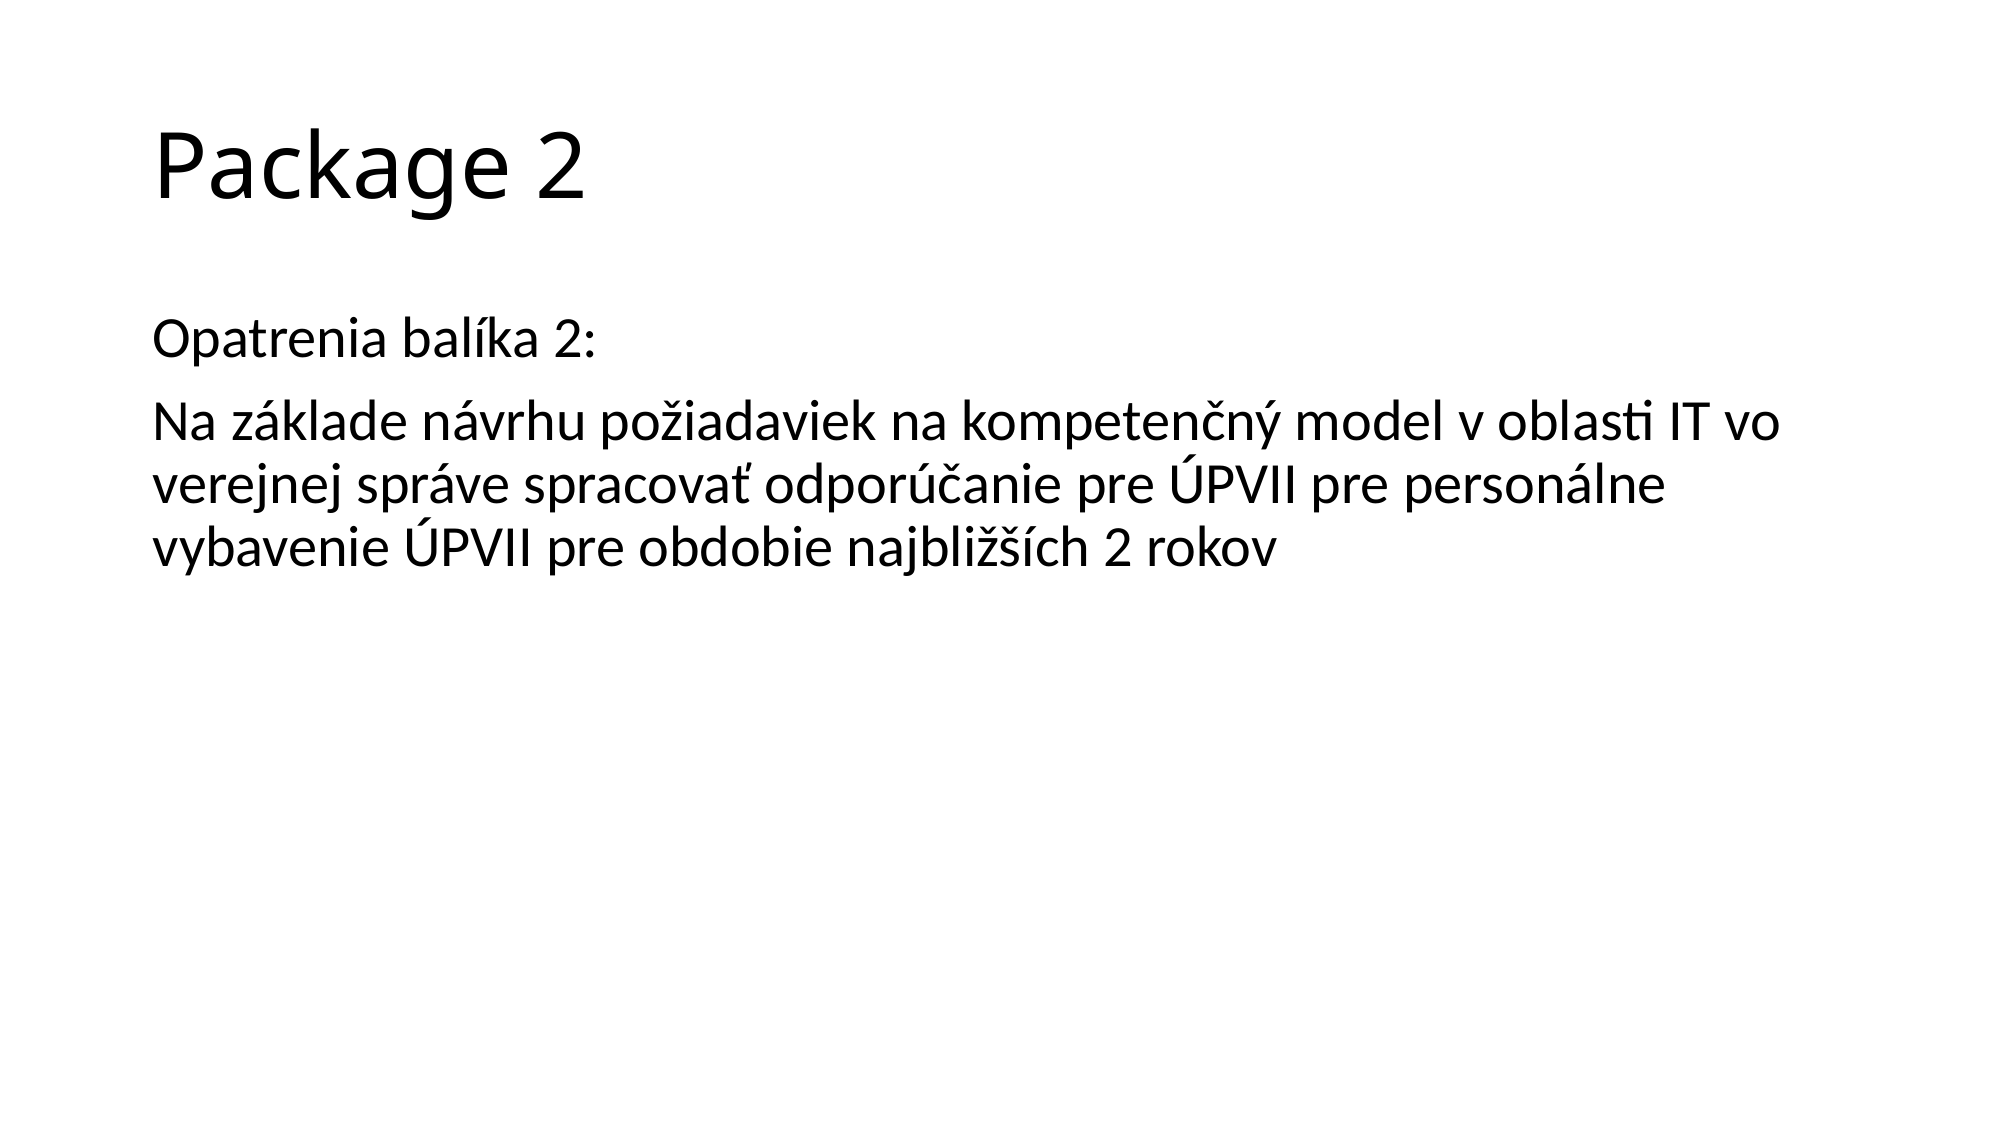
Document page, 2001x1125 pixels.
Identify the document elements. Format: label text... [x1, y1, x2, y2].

title Package 2 [137, 59, 1863, 278]
list Opatrenia balíka 2: Na základe návrhu požiadaviek na kompetenčný model v oblasti IT vo verejnej správe spracovať odporúčanie pre ÚPVII pre personálne vybavenie ÚPVII pre obdobie najbližších 2 rokov [137, 299, 1863, 1014]
